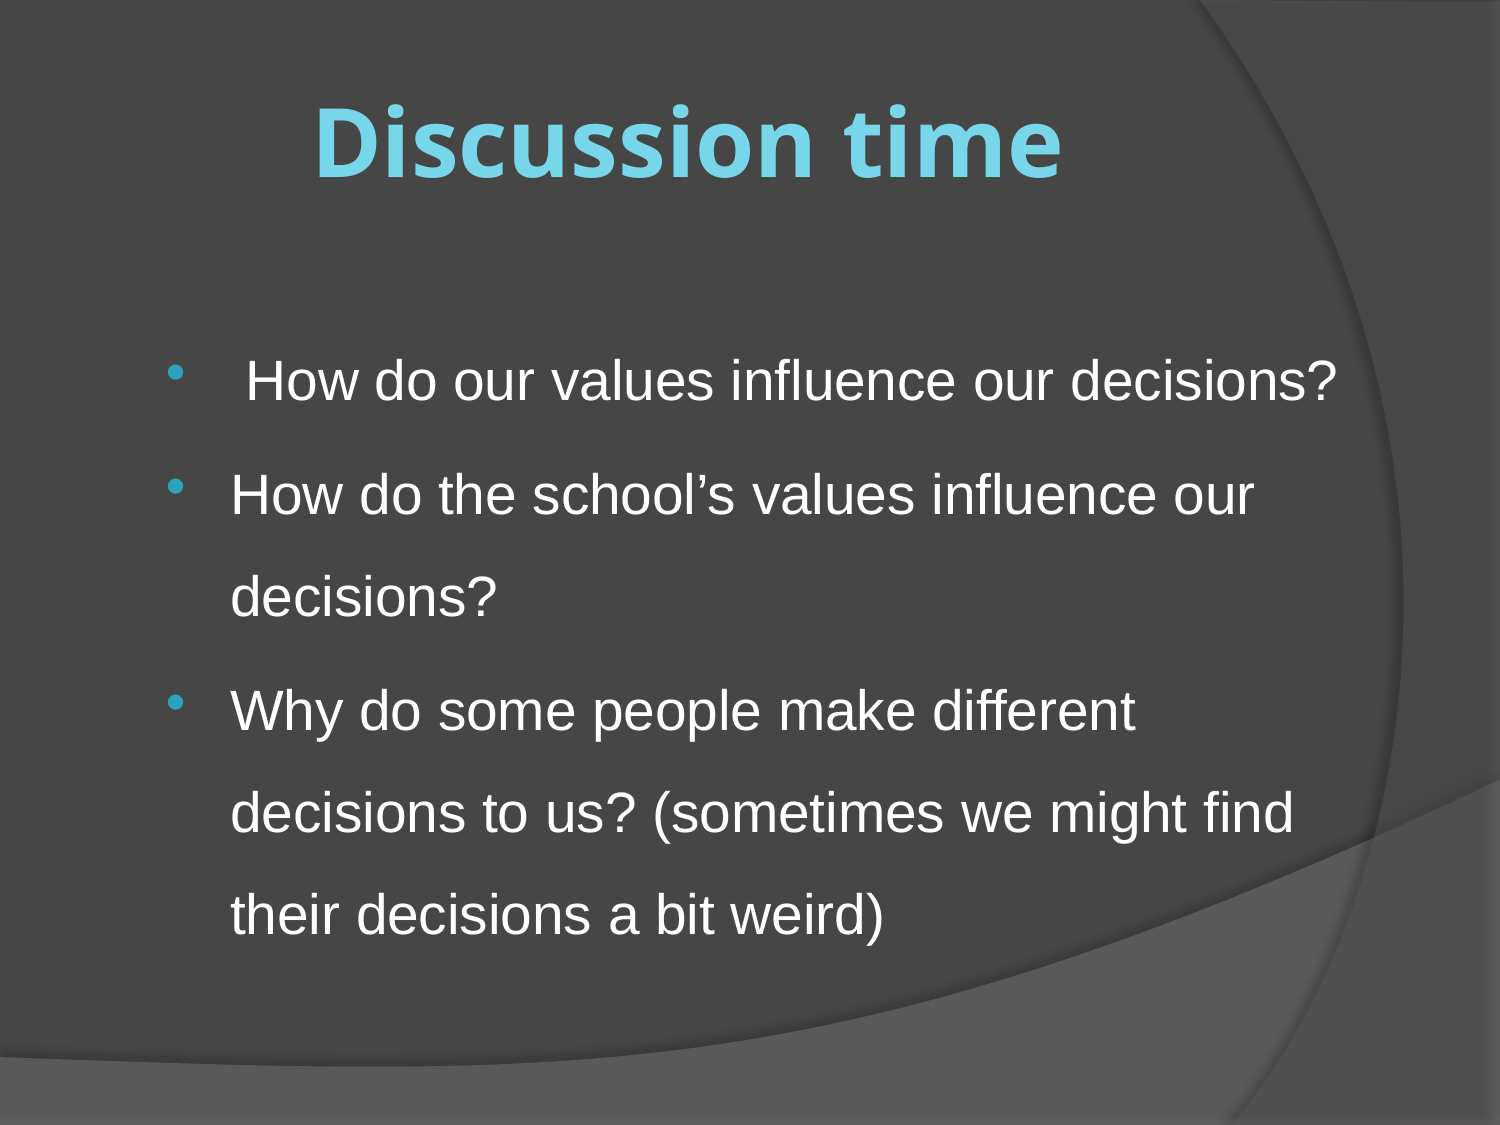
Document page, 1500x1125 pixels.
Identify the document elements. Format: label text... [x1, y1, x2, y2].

list How do our values influence our decisions? How do the school’s values influence our decisions? Why do some people make different decisions to us? (sometimes we might find their decisions a bit weird) [147, 302, 1373, 1046]
title Discussion time [75, 45, 1300, 233]
